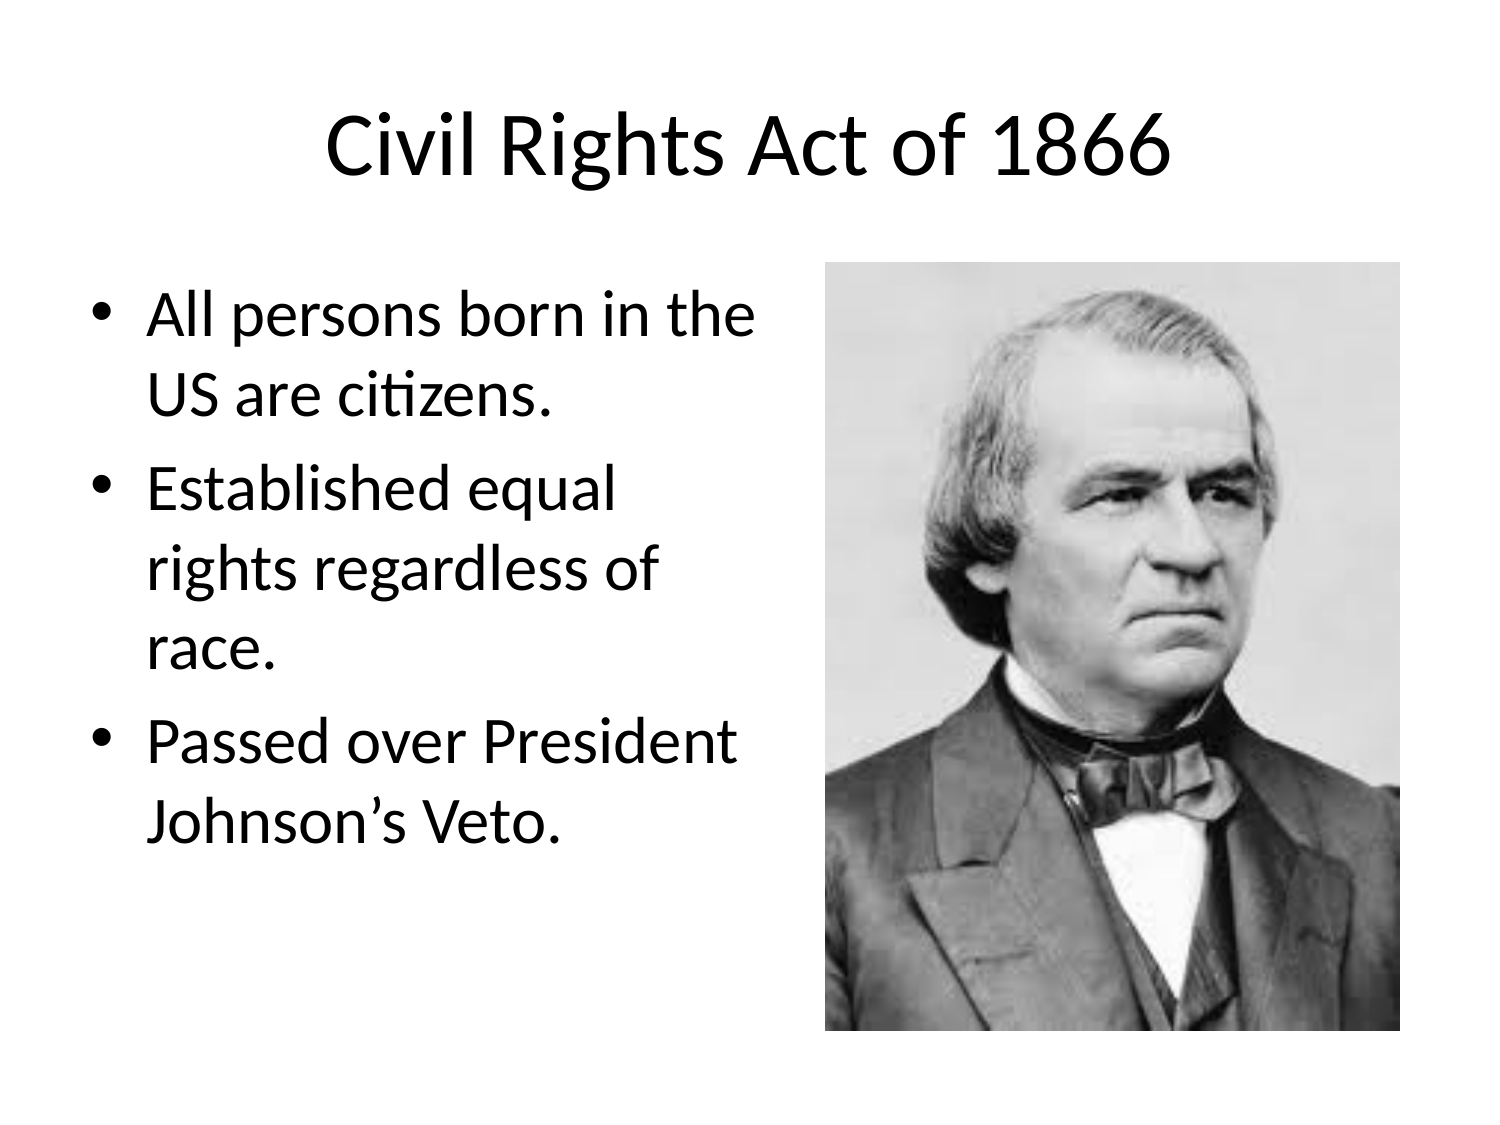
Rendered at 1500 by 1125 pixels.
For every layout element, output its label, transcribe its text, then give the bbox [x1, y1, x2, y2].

picture [824, 262, 1401, 1031]
title Civil Rights Act of 1866 [75, 45, 1425, 233]
list All persons born in the US are citizens. Established equal rights regardless of race. Passed over President Johnson’s Veto. [75, 262, 775, 1005]
